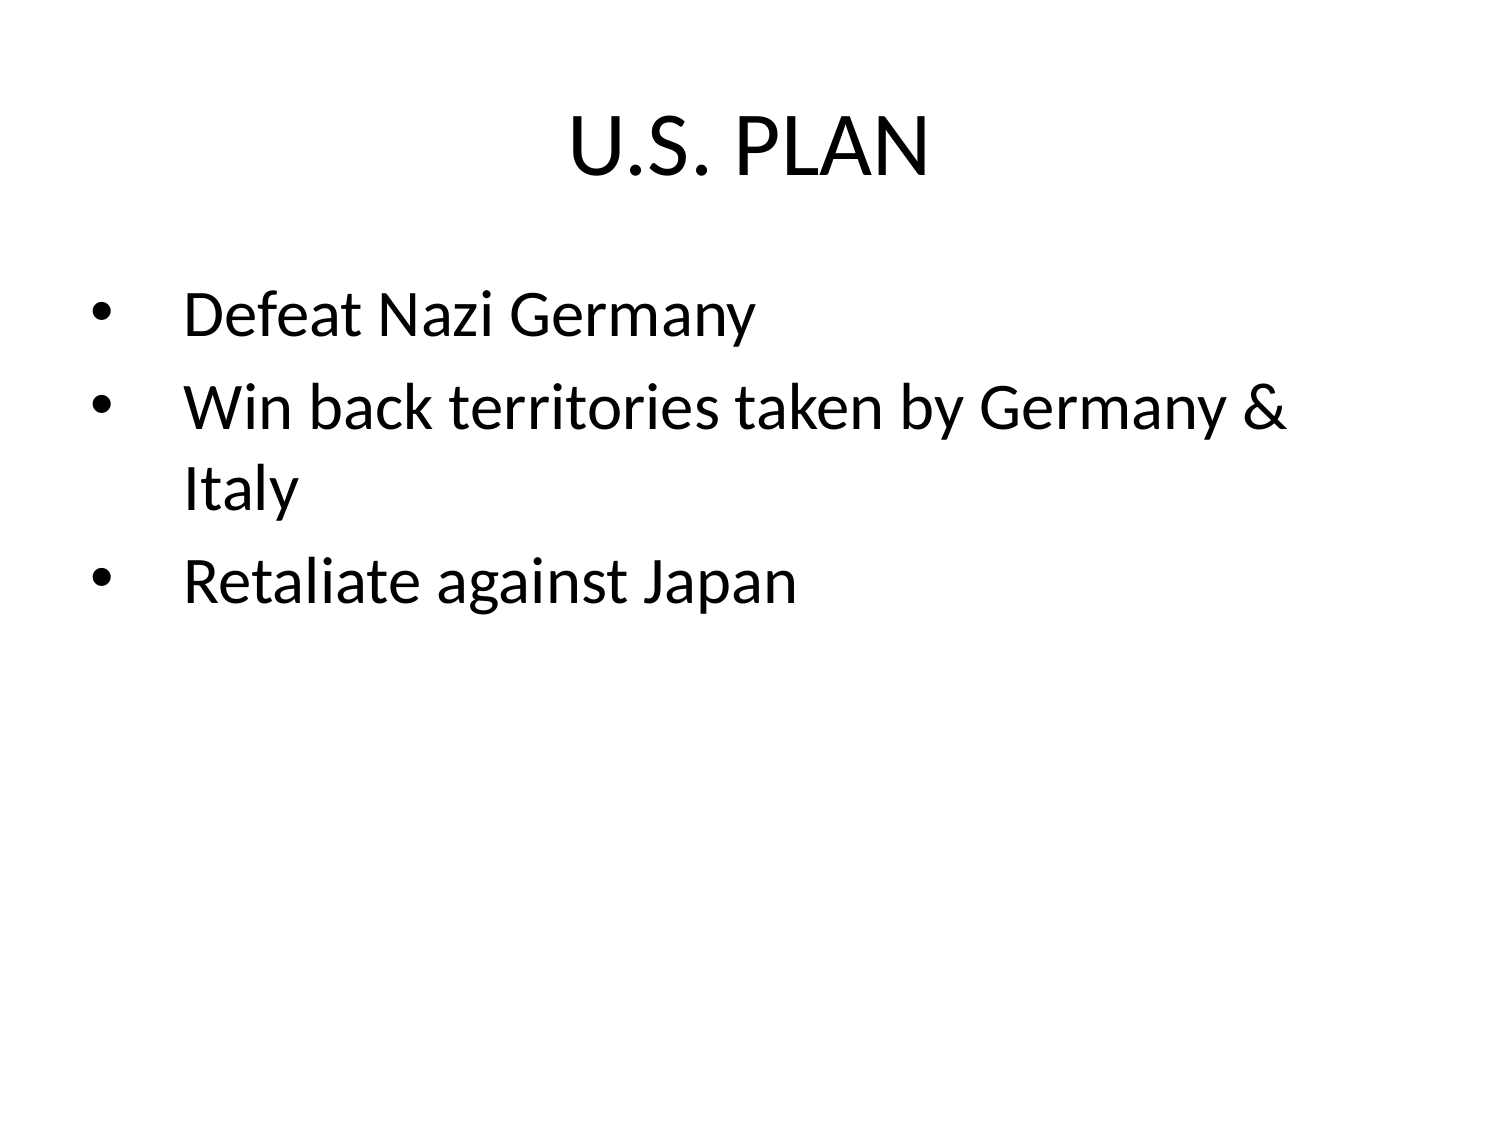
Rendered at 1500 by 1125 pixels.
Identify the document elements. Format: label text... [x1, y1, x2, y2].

list Defeat Nazi Germany Win back territories taken by Germany & Italy Retaliate against Japan [75, 262, 1425, 1005]
title U.S. PLAN [75, 45, 1425, 233]
